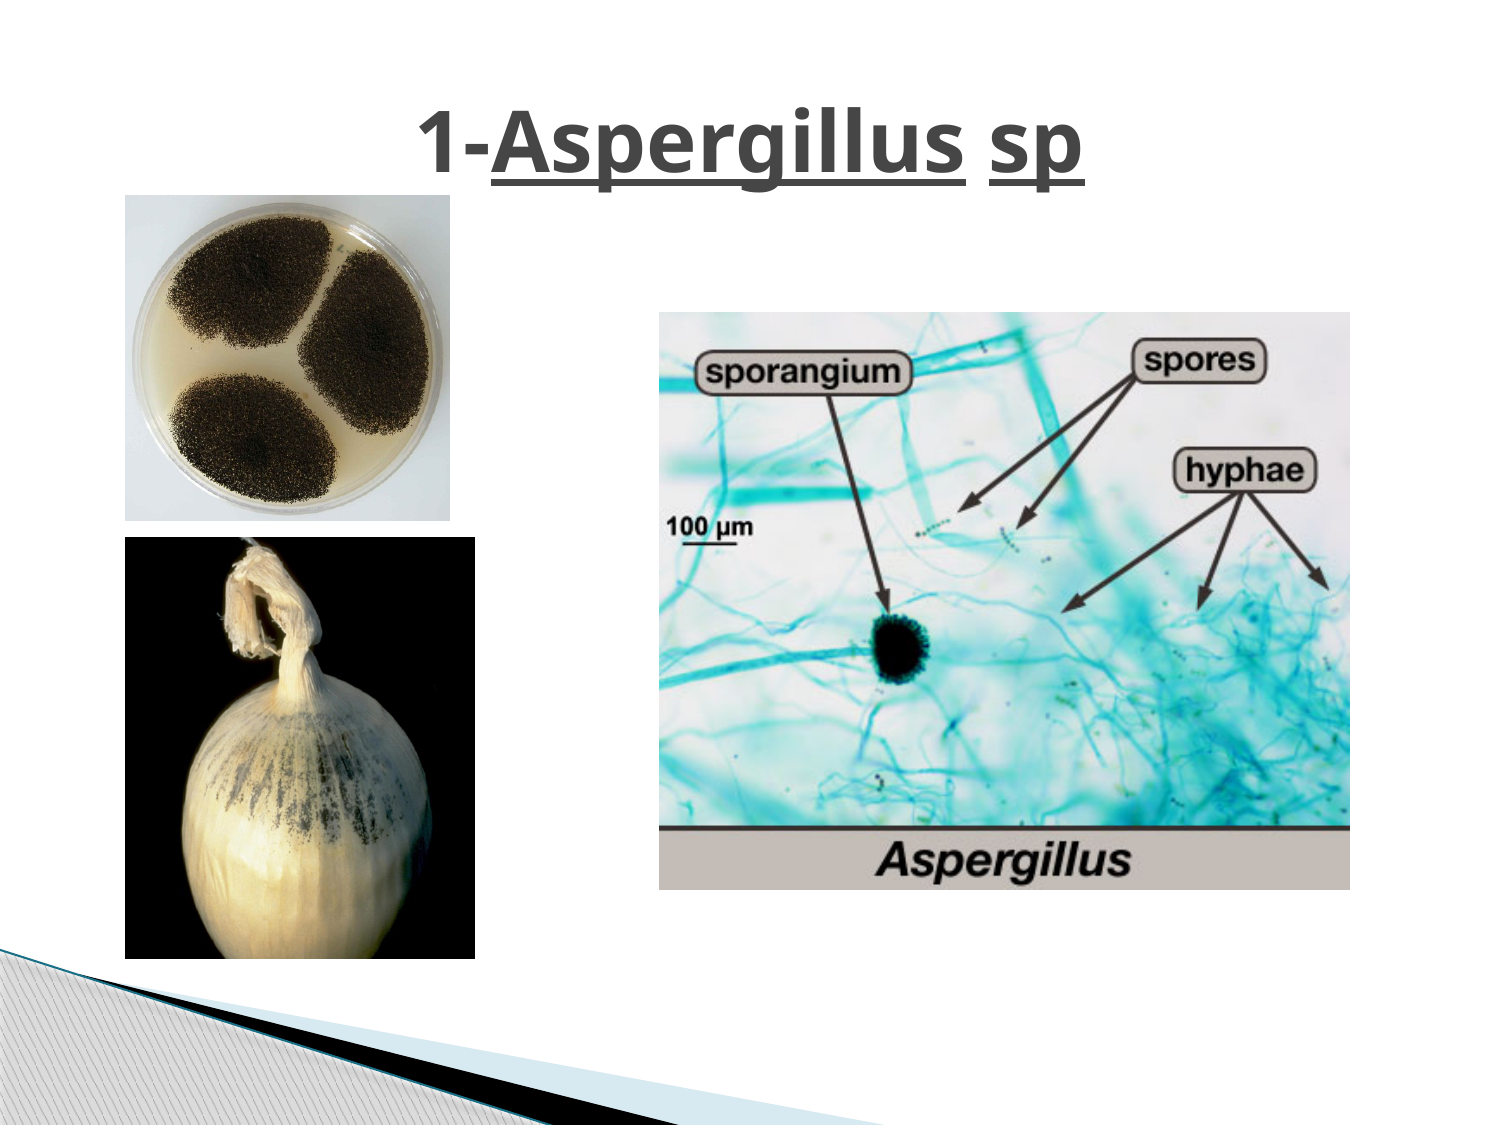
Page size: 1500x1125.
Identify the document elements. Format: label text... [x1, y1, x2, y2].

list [124, 195, 451, 521]
picture [124, 537, 475, 960]
title 1-Aspergillus sp [75, 45, 1425, 233]
picture [658, 312, 1351, 890]
